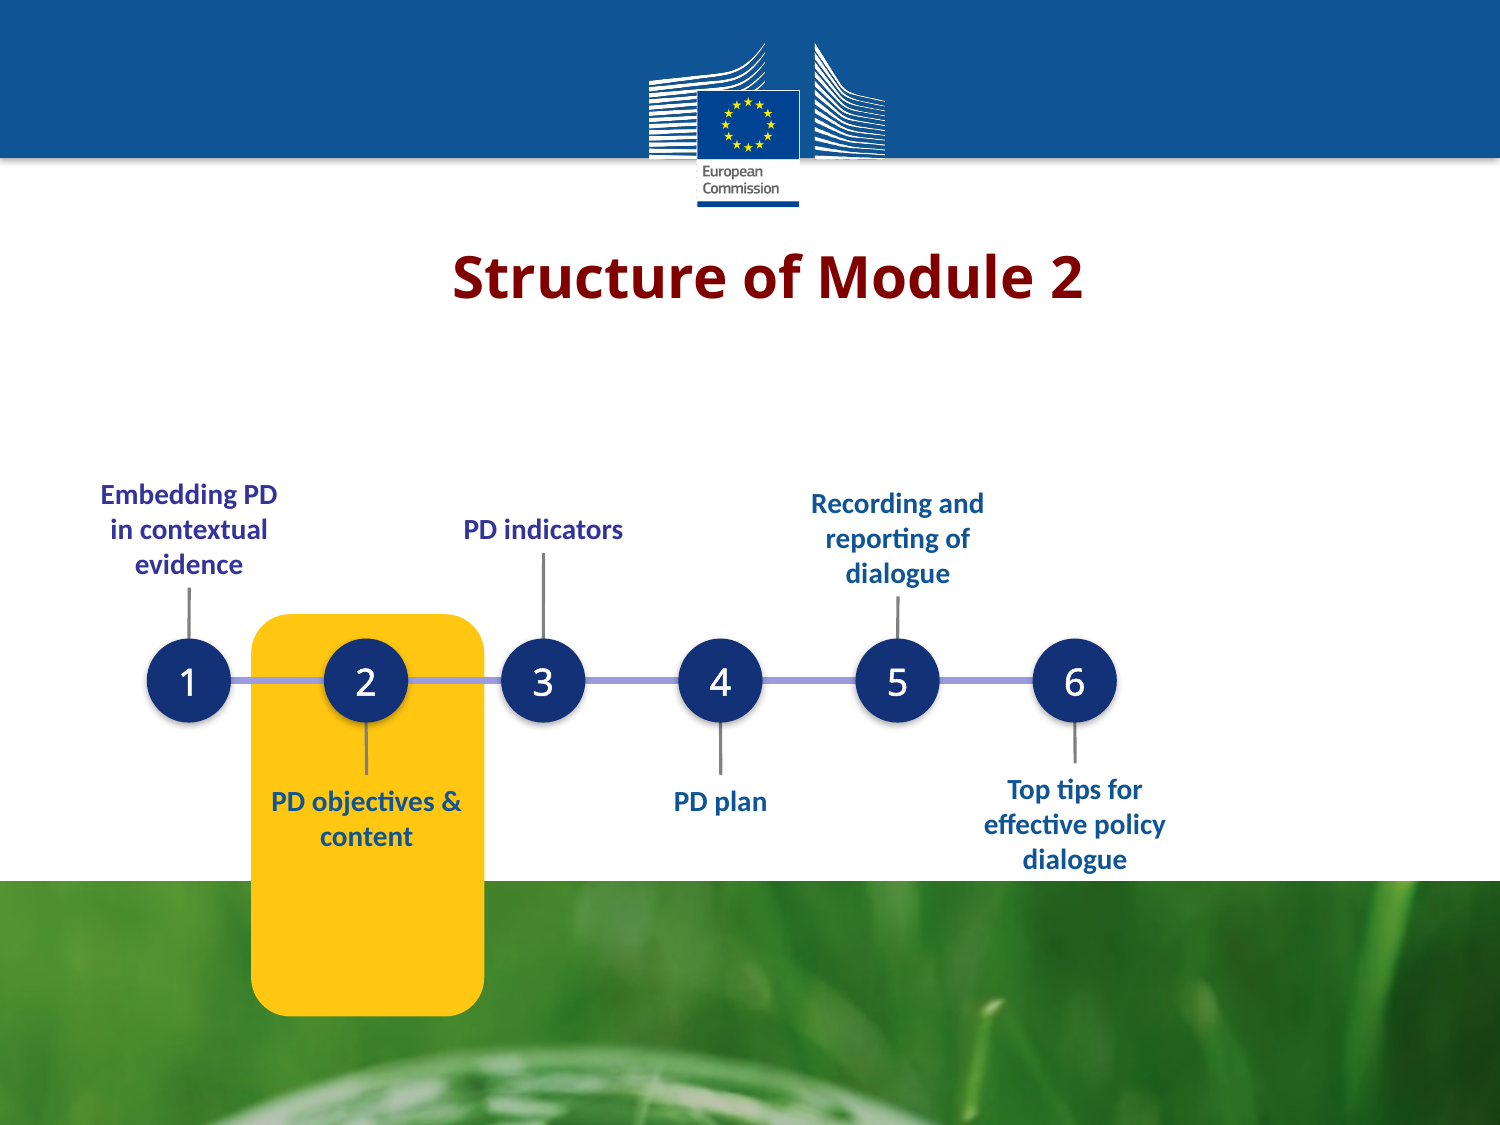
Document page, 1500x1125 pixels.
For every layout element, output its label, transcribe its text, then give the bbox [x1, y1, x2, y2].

title Structure of Module 2 [39, 212, 1463, 338]
picture [0, 881, 1500, 1125]
picture [649, 42, 885, 208]
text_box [76, 467, 1365, 885]
